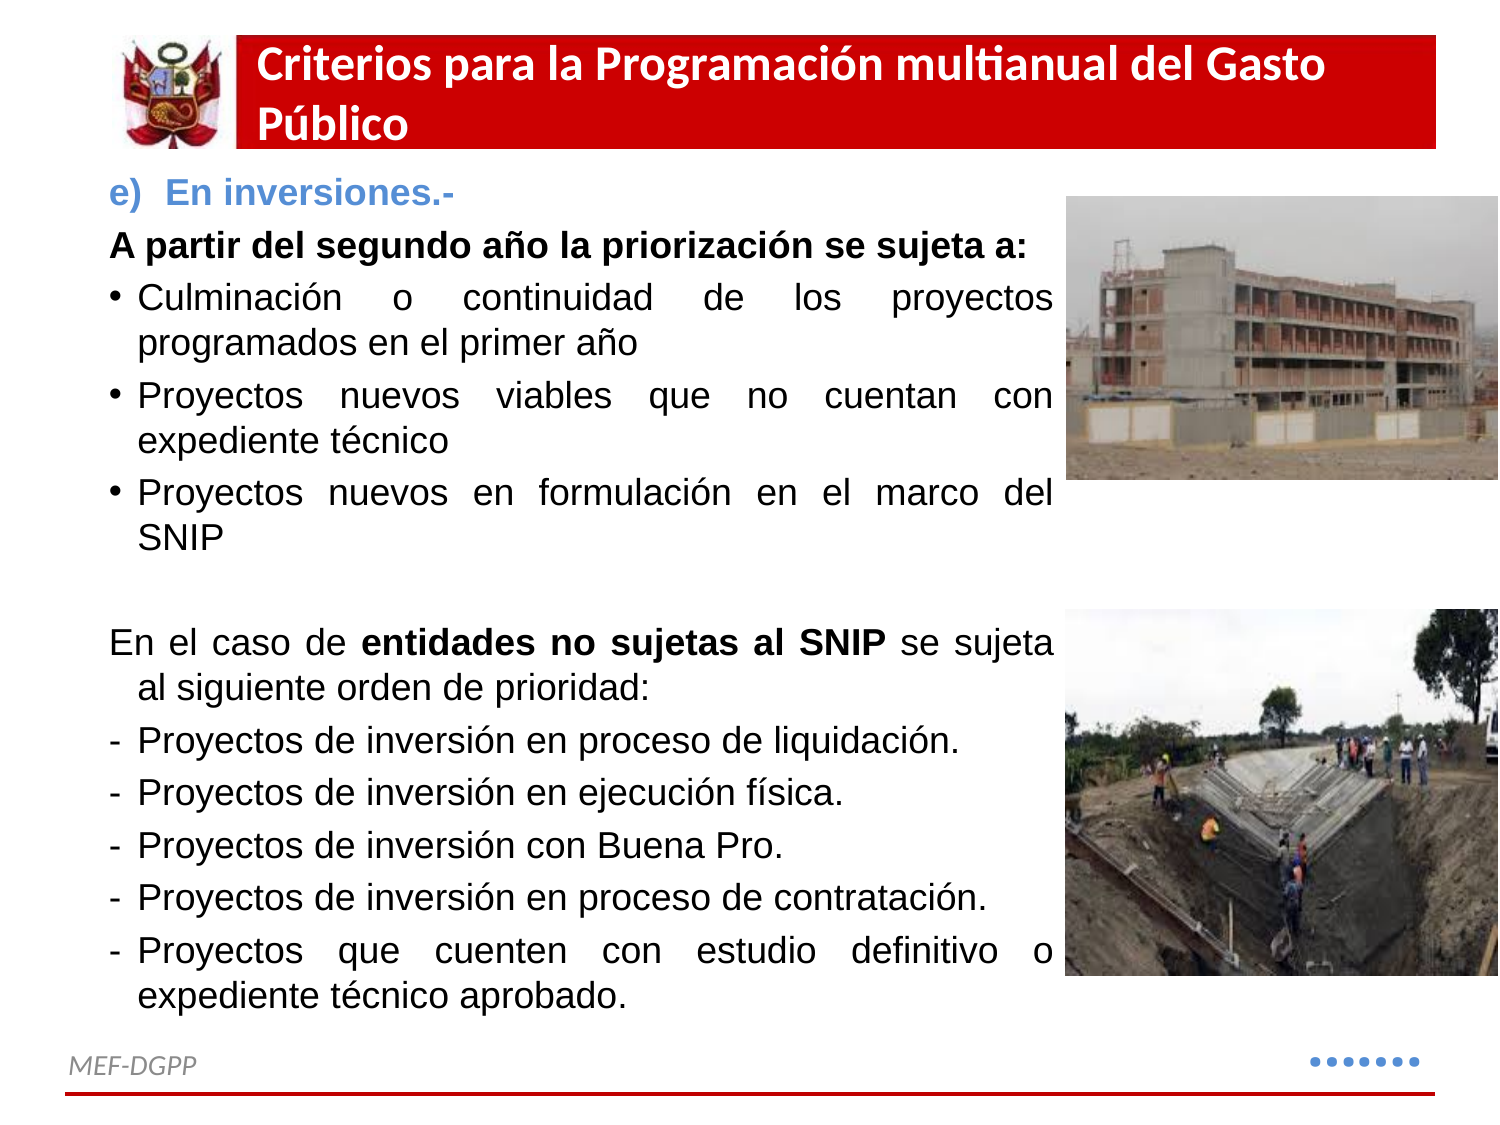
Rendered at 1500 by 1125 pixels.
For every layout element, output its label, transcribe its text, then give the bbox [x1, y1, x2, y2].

title Criterios para la Programación multianual del Gasto Público [241, 42, 1426, 138]
list En inversiones.- A partir del segundo año la priorización se sujeta a: Culminación o continuidad de los proyectos programados en el primer año Proyectos nuevos viables que no cuentan con expediente técnico Proyectos nuevos en formulación en el marco del SNIP En el caso de entidades no sujetas al SNIP se sujeta al siguiente orden de prioridad: - Proyectos de inversión en proceso de liquidación. - Proyectos de inversión en ejecución física. - Proyectos de inversión con Buena Pro. - Proyectos de inversión en proceso de contratación. - Proyectos que cuenten con estudio definitivo o expediente técnico aprobado. [93, 160, 1070, 1032]
picture [1065, 196, 1498, 481]
text_box ……. [1292, 1012, 1443, 1073]
picture [112, 35, 1436, 149]
footer MEF-DGPP [53, 1034, 892, 1094]
picture [1065, 609, 1498, 977]
